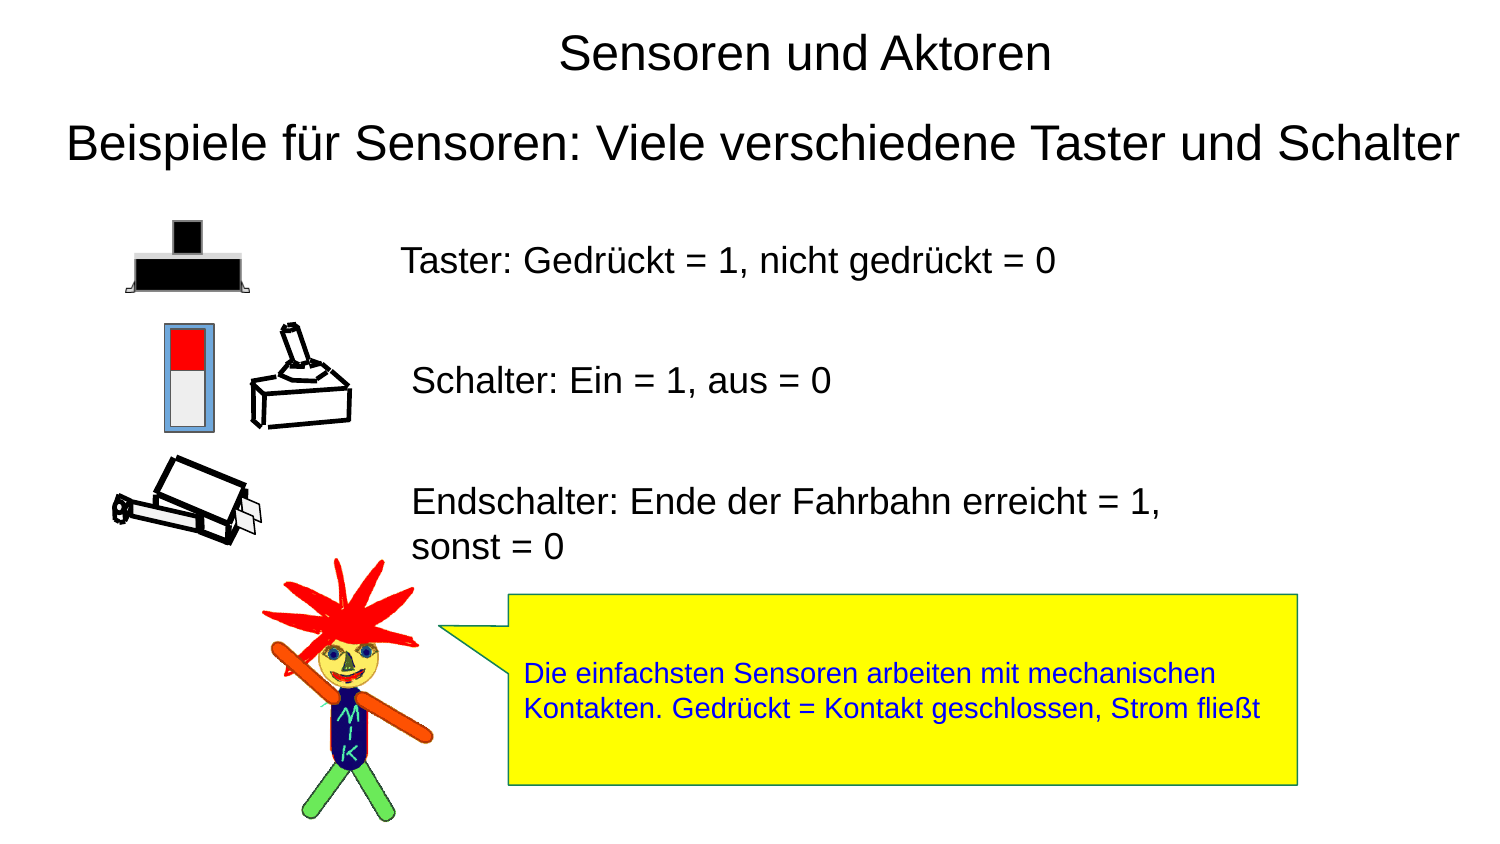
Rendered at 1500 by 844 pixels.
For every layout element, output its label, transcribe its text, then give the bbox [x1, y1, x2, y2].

text_box Die einfachsten Sensoren arbeiten mit mechanischen Kontakten. Gedrückt = Kontakt geschlossen, Strom fließt [446, 594, 1298, 786]
text_box [170, 329, 205, 371]
text_box Schalter: Ein = 1, aus = 0 [396, 341, 1159, 415]
text_box [170, 371, 205, 427]
text_box Taster: Gedrückt = 1, nicht gedrückt = 0 [385, 220, 1148, 295]
picture [250, 548, 442, 829]
picture [124, 220, 252, 295]
text_box Beispiele für Sensoren: Viele verschiedene Taster und Schalter [50, 95, 1500, 203]
text_box Endschalter: Ende der Fahrbahn erreicht = 1, sonst = 0 [396, 461, 1203, 595]
title Sensoren und Aktoren [454, 0, 1158, 95]
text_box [114, 457, 262, 545]
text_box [250, 323, 351, 428]
text_box [164, 324, 214, 432]
